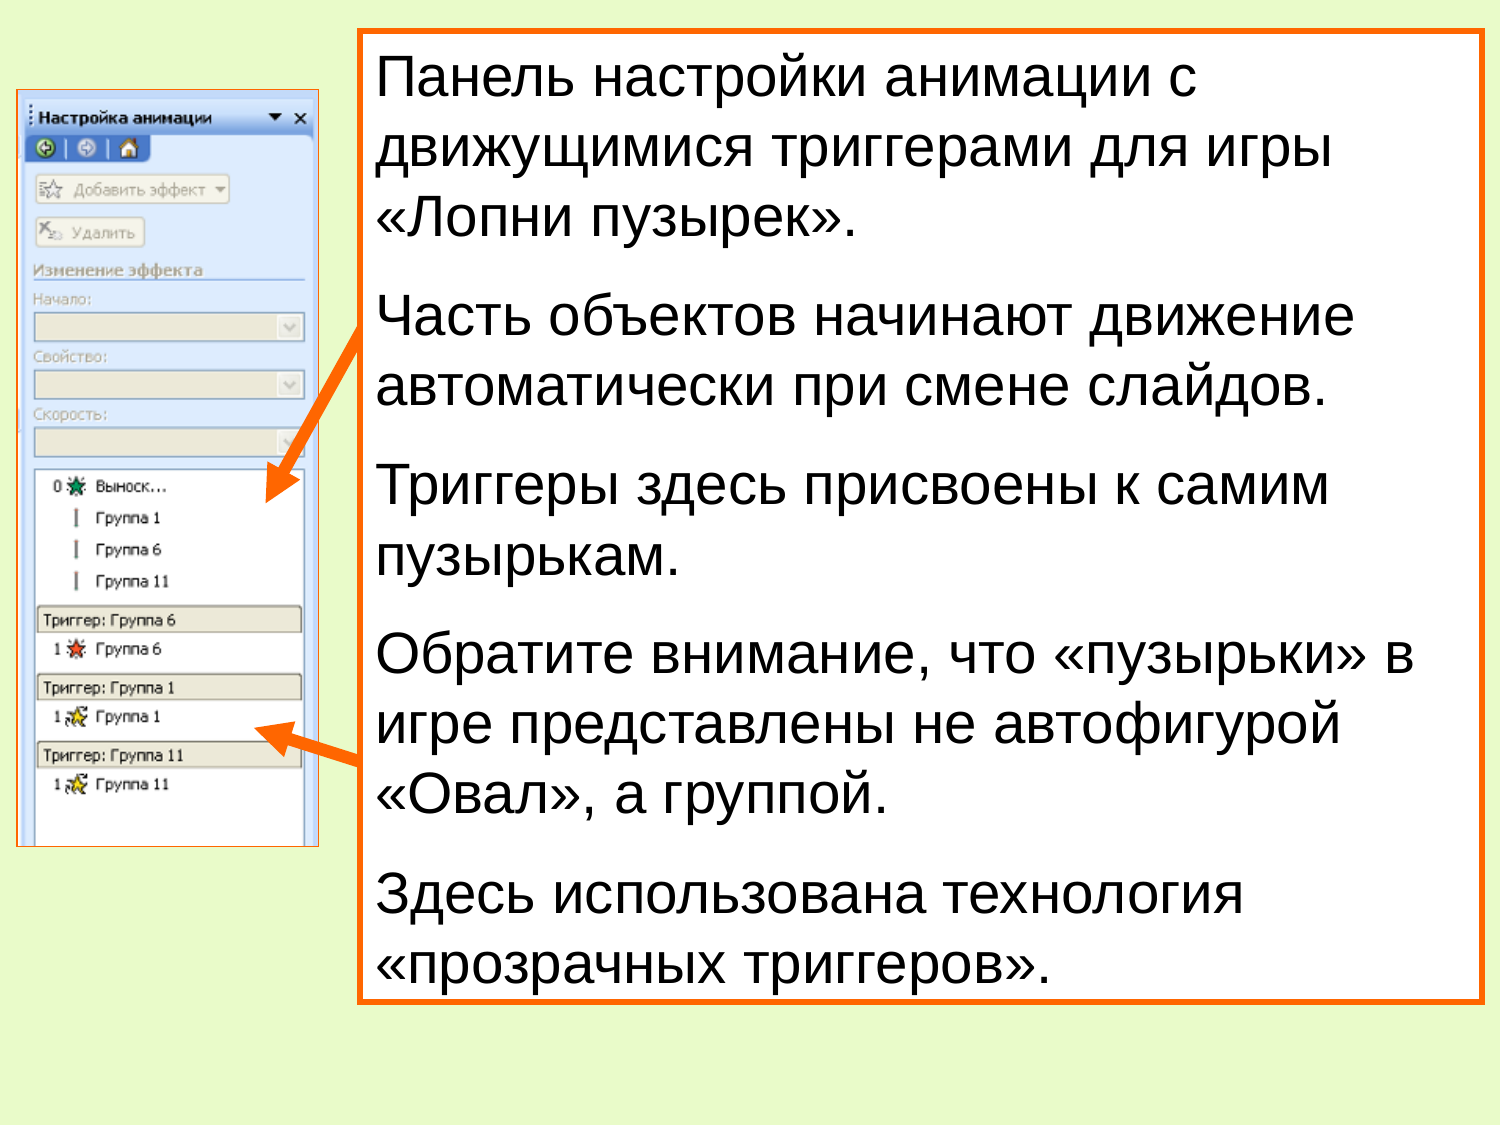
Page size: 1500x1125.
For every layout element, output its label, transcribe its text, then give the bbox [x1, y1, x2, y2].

text_box Панель настройки анимации с движущимися триггерами для игры «Лопни пузырек». Часть объектов начинают движение автоматически при смене слайдов. Триггеры здесь присвоены к самим пузырькам. Обратите внимание, что «пузырьки» в игре представлены не автофигурой «Овал», а группой. Здесь использована технология «прозрачных триггеров». [360, 30, 1483, 1003]
picture [17, 90, 318, 846]
